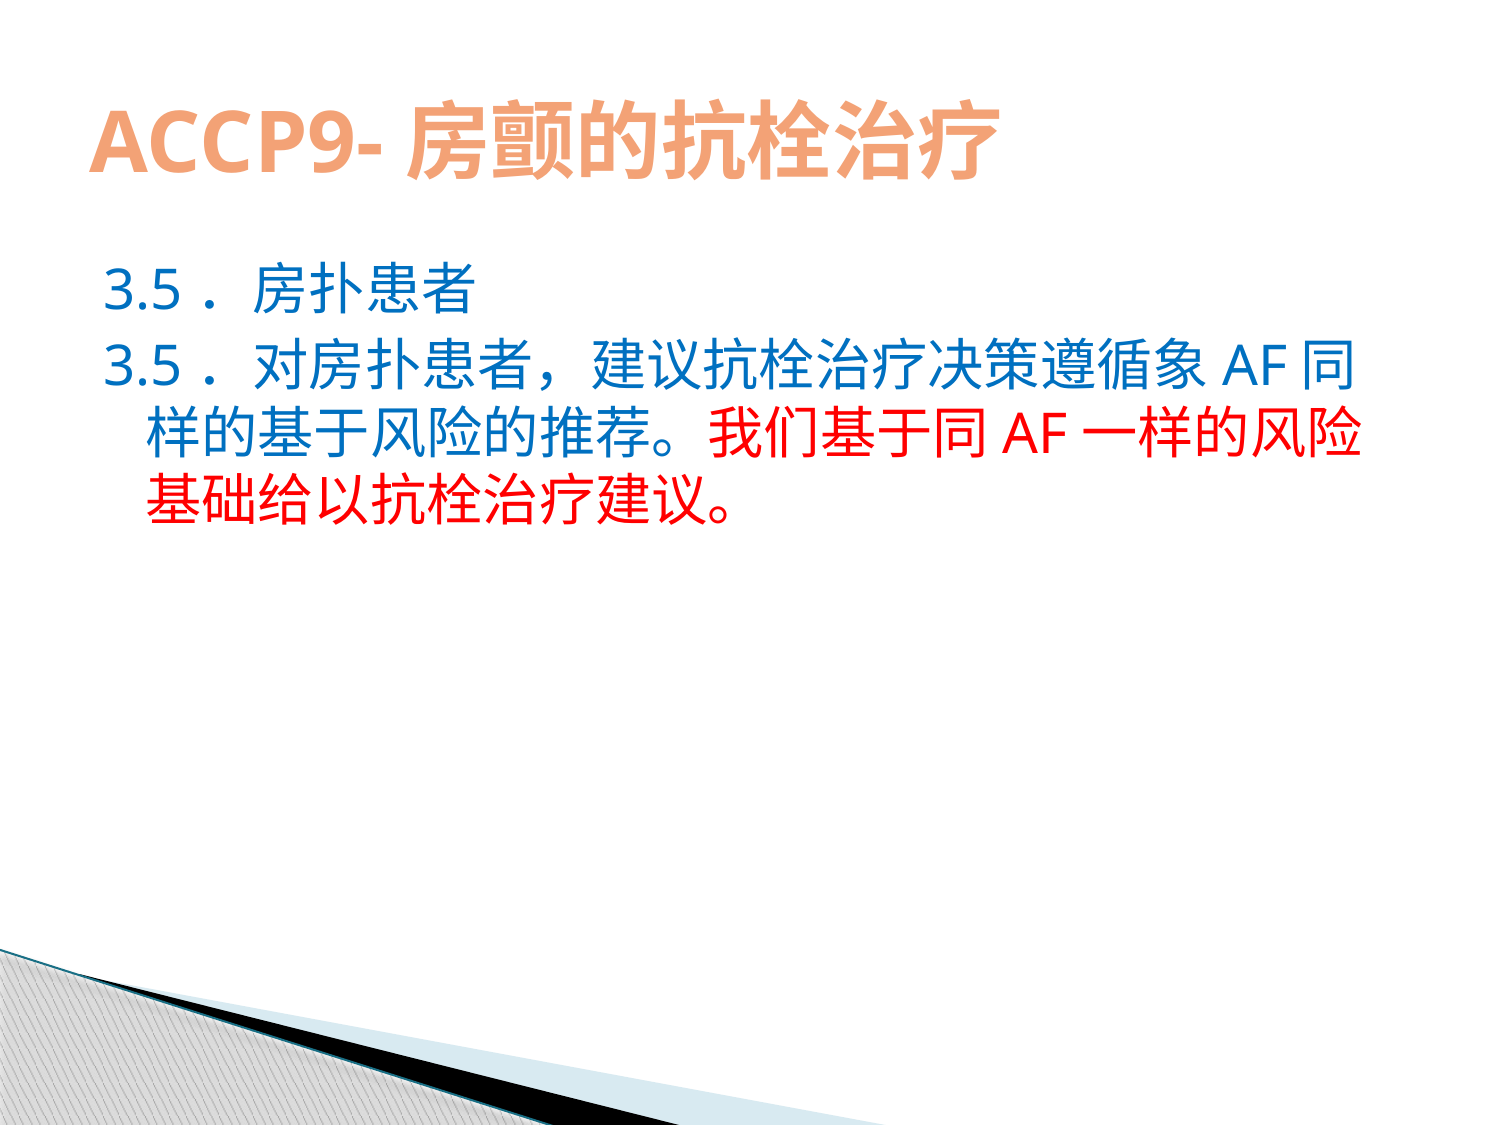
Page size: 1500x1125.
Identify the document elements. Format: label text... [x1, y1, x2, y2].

title ACCP9-房颤的抗栓治疗 [75, 45, 1425, 233]
list 3.5．房扑患者 3.5．对房扑患者，建议抗栓治疗决策遵循象AF同样的基于风险的推荐。我们基于同AF一样的风险基础给以抗栓治疗建议。 [70, 245, 1421, 989]
